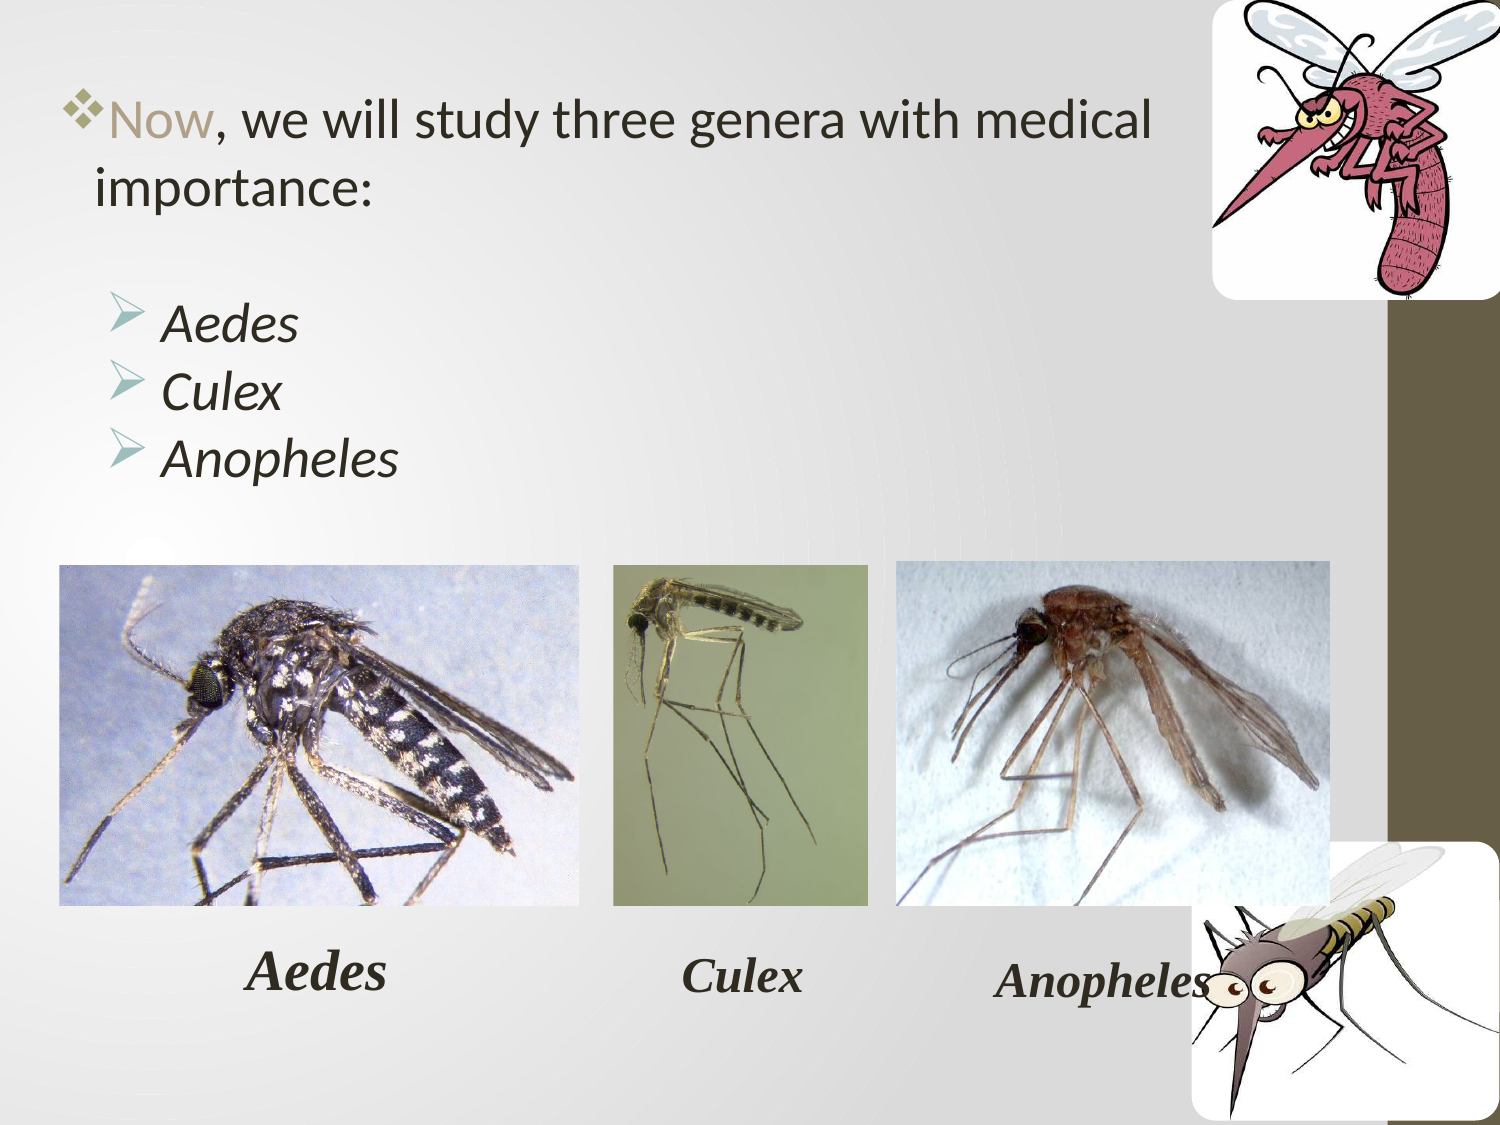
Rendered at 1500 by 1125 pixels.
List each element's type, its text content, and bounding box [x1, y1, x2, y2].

text_box Anopheles [980, 940, 1188, 1015]
text_box Aedes [223, 924, 411, 1010]
list Now, we will study three genera with medical importance: Aedes Culex Anopheles [24, 75, 1213, 500]
picture [58, 564, 580, 906]
picture [1211, 0, 1500, 301]
picture [612, 564, 869, 906]
text_box Culex [666, 934, 819, 1010]
picture [895, 560, 1500, 1122]
